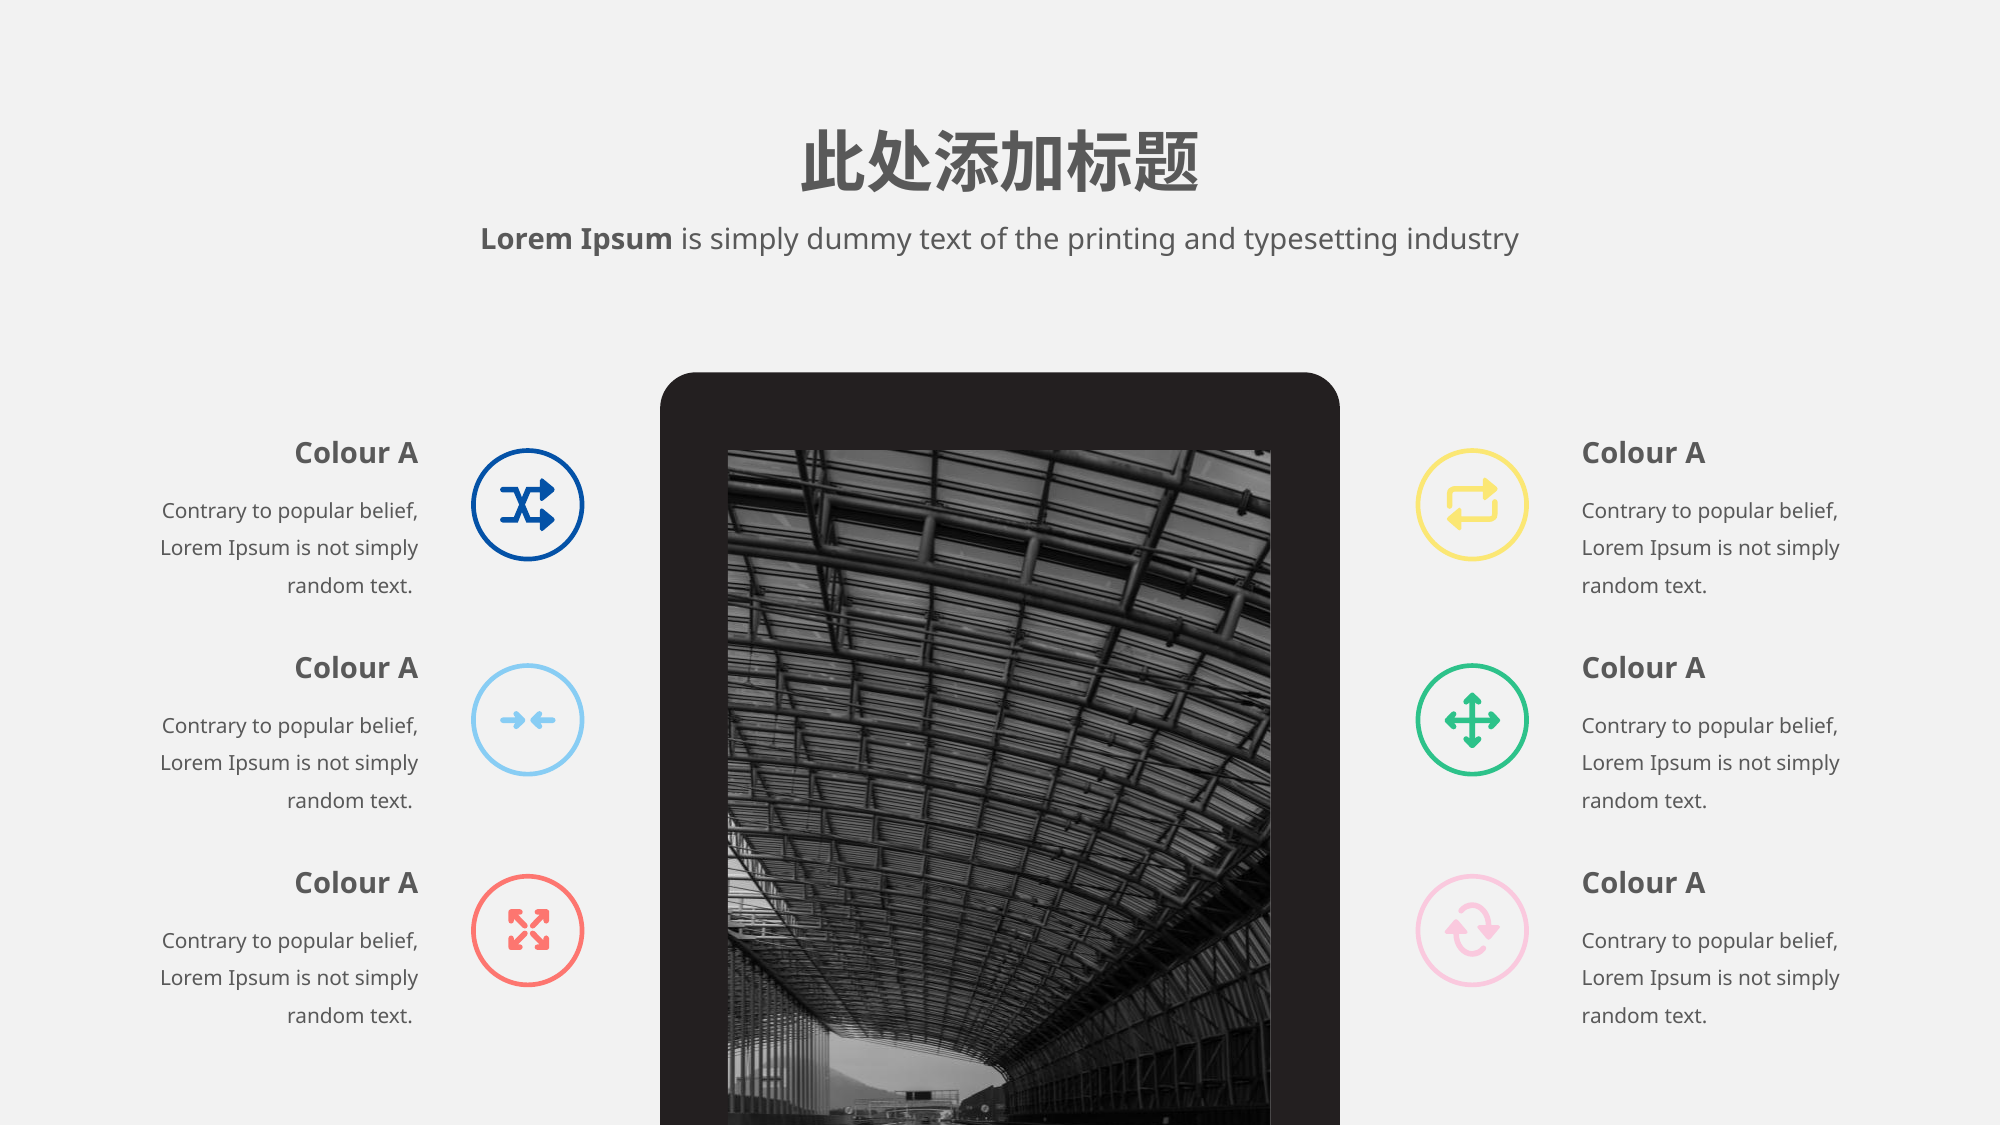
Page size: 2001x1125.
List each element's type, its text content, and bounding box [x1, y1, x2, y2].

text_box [137, 642, 583, 822]
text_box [1417, 642, 1862, 822]
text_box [660, 372, 1340, 1125]
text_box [137, 426, 583, 607]
title 此处添加标题 [137, 59, 1863, 216]
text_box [1417, 426, 1862, 607]
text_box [1417, 857, 1862, 1037]
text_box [137, 857, 583, 1037]
list Lorem Ipsum is simply dummy text of the printing and typesetting industry [137, 216, 1863, 271]
